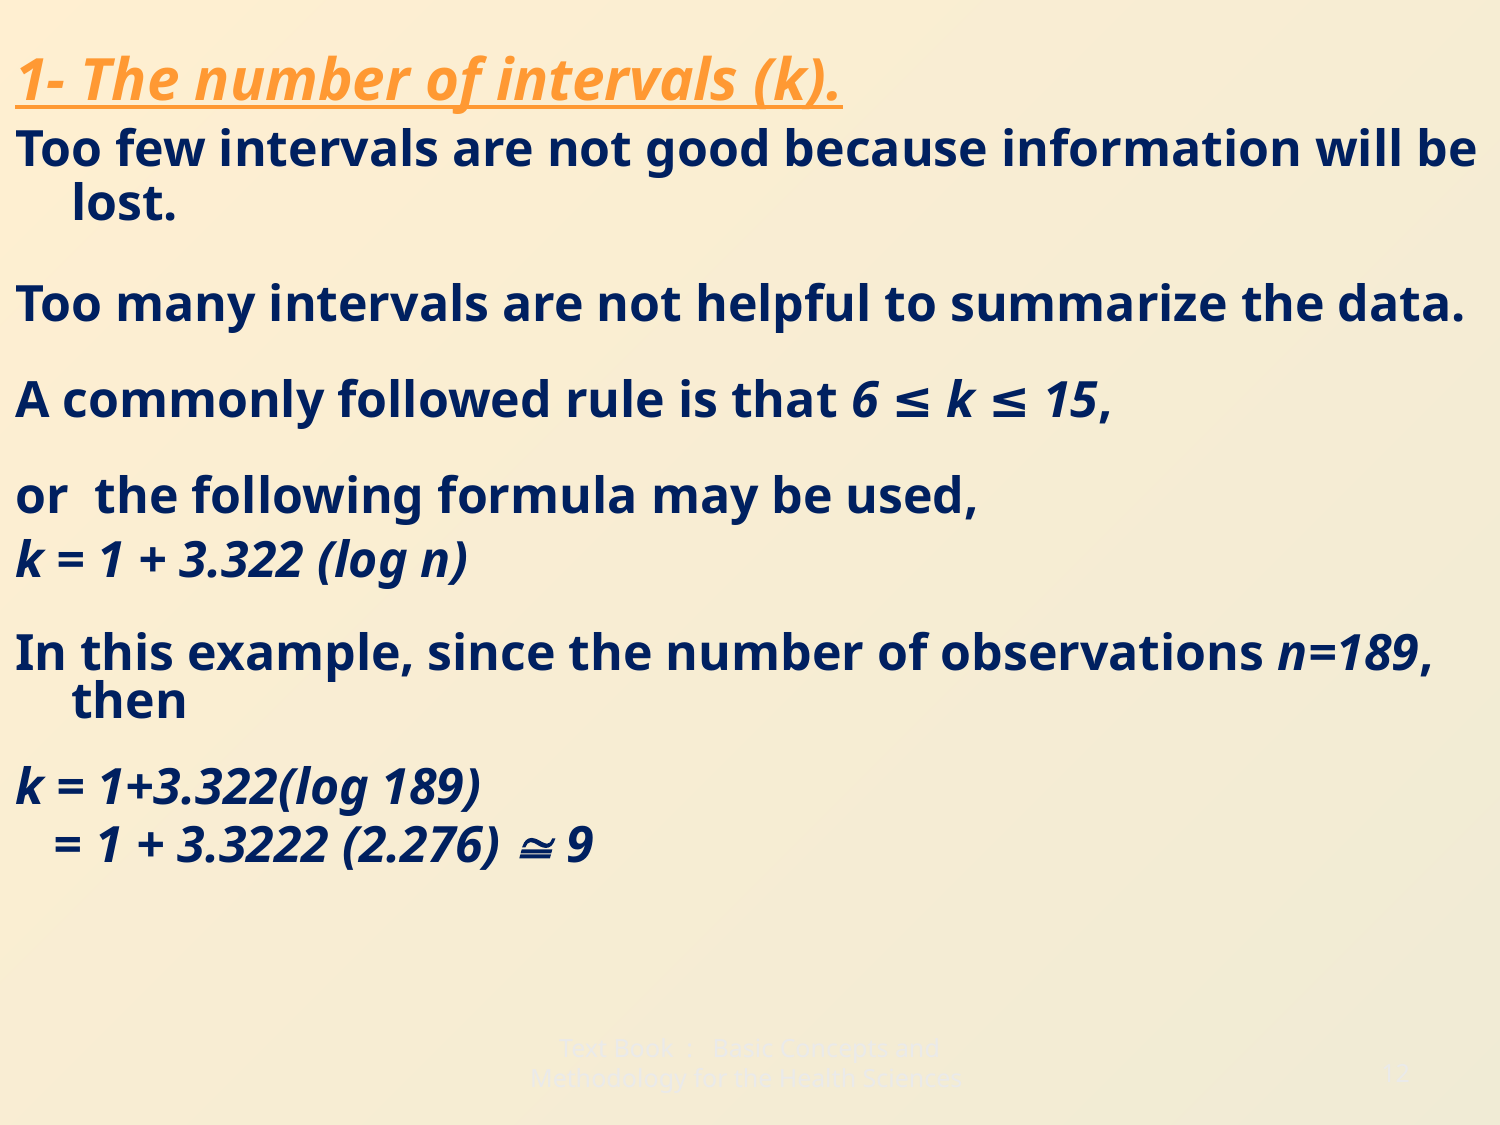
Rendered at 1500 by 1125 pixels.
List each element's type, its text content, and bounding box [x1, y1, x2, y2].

list 1- The number of intervals (k). Too few intervals are not good because information will be lost. Too many intervals are not helpful to summarize the data. A commonly followed rule is that 6 ≤ k ≤ 15, or the following formula may be used, k = 1 + 3.322 (log n) In this example, since the number of observations n=189, then k = 1+3.322(log 189) = 1 + 3.3222 (2.276)  9 [0, 42, 1500, 1125]
